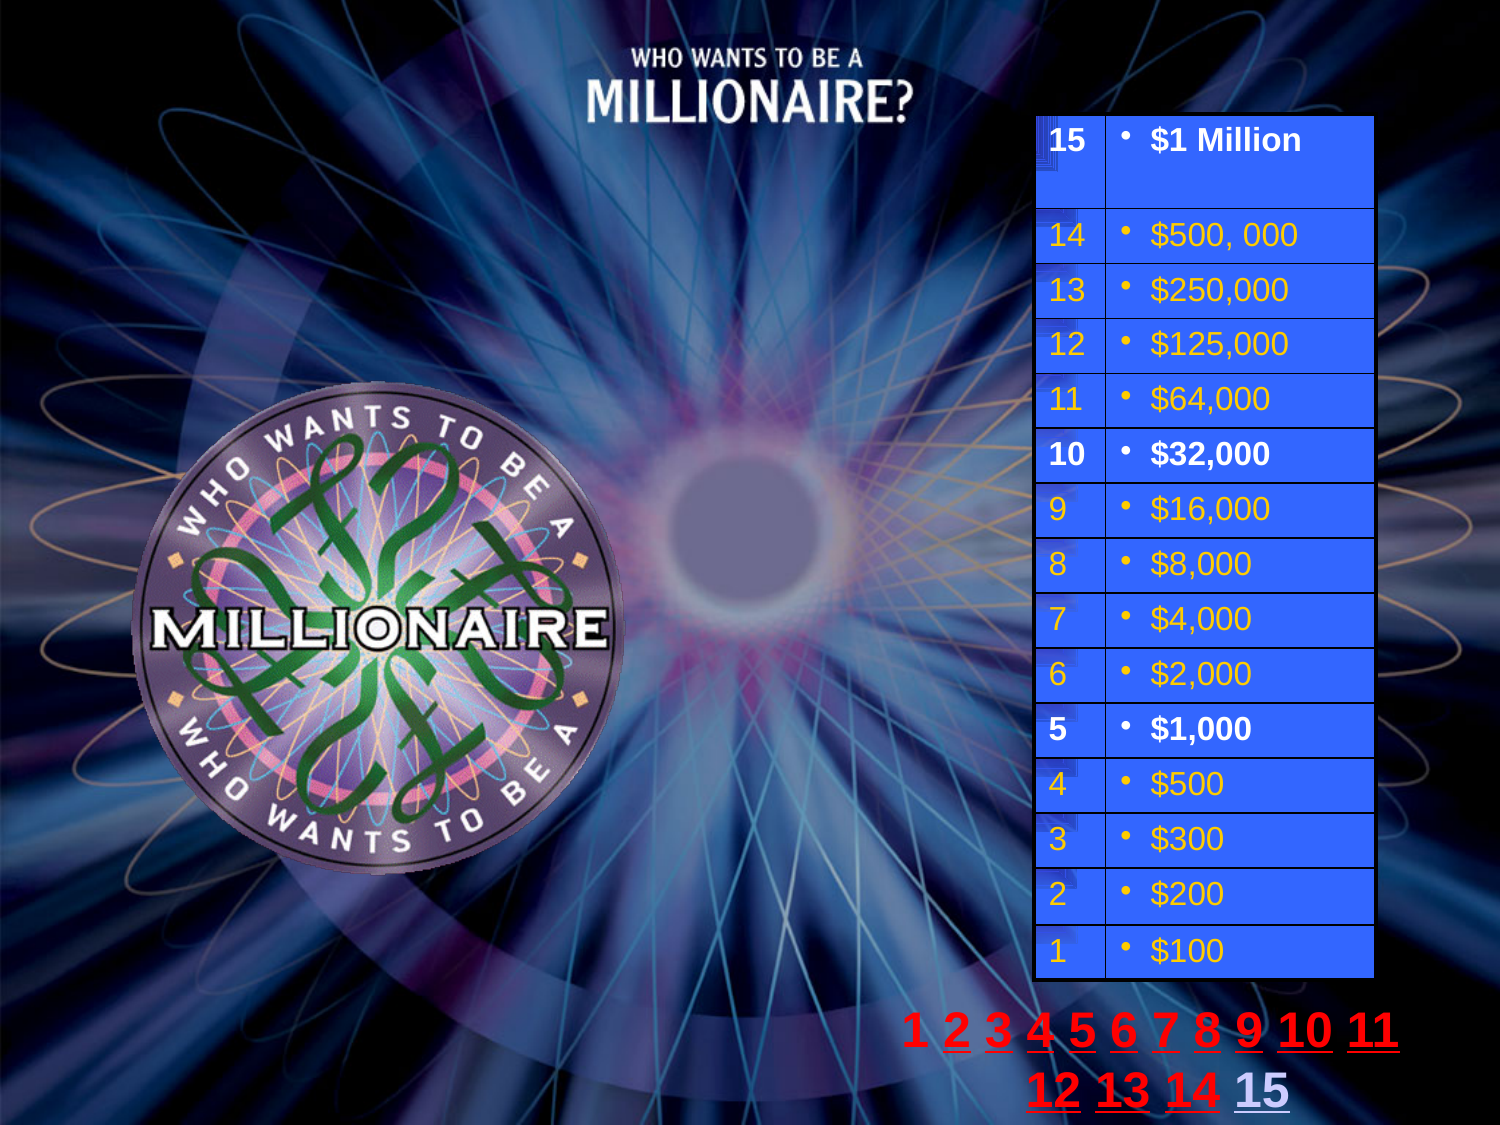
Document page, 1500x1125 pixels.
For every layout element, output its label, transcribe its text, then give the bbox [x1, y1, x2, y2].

table_cell $1,000 [1106, 704, 1374, 757]
table_cell 9 [1036, 484, 1105, 537]
table_cell $4,000 [1106, 594, 1374, 647]
table_cell $16,000 [1106, 484, 1374, 537]
table_cell 12 [1036, 319, 1105, 373]
table_cell $8,000 [1106, 539, 1374, 592]
table_cell 7 [1036, 594, 1105, 647]
table_cell $300 [1106, 814, 1374, 867]
table_cell 2 [1036, 869, 1105, 924]
table_cell 6 [1036, 649, 1105, 702]
table_cell $125,000 [1106, 319, 1374, 373]
table_cell 10 [1036, 429, 1105, 482]
table_cell 8 [1036, 539, 1105, 592]
table_cell 13 [1036, 264, 1105, 318]
table_cell 1 [1036, 926, 1105, 978]
table_cell 14 [1036, 209, 1105, 263]
table_cell $500, 000 [1106, 209, 1374, 263]
table_header 15 [1036, 116, 1105, 208]
text_box [1116, 101, 1379, 167]
table_cell 4 [1036, 759, 1105, 812]
picture [0, 0, 1500, 1125]
table_cell 3 [1036, 814, 1105, 867]
table_cell $32,000 [1106, 429, 1374, 482]
text_box 1 2 3 4 5 6 7 8 9 10 11 12 13 14 15 [875, 990, 1441, 1125]
table_cell $2,000 [1106, 649, 1374, 702]
table_cell $100 [1106, 926, 1374, 978]
table_header $1 Million [1106, 116, 1374, 208]
table_cell $500 [1106, 759, 1374, 812]
table_cell 5 [1036, 704, 1105, 757]
table_cell $250,000 [1106, 264, 1374, 318]
table_cell $200 [1106, 869, 1374, 924]
text_box [171, 1023, 739, 1099]
table_cell $64,000 [1106, 374, 1374, 427]
table_cell 11 [1036, 374, 1105, 427]
